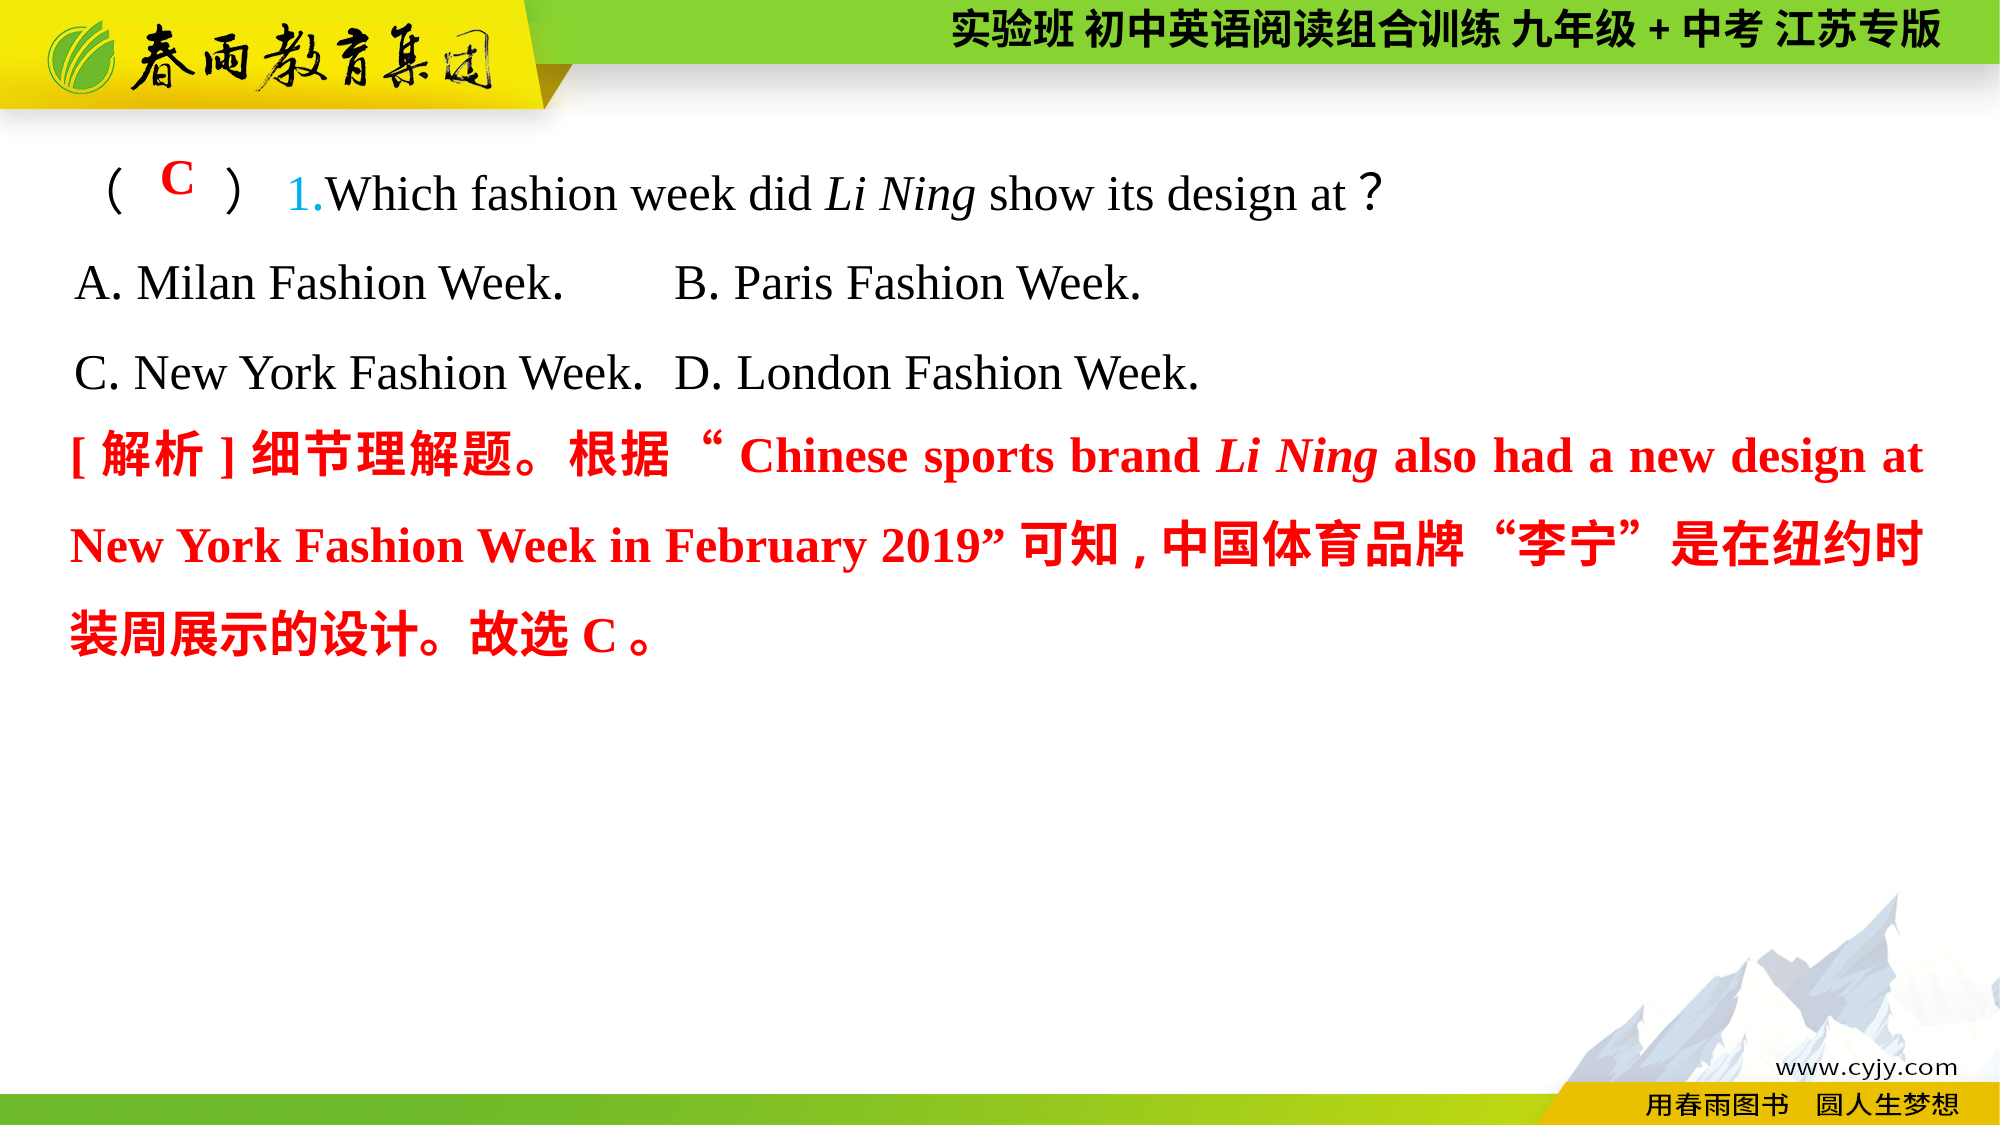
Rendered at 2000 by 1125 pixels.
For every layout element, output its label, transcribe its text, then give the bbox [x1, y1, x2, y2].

text_box [解析]细节理解题。根据“Chinese sports brand Li Ning also had a new design at New York Fashion Week in February 2019”可知,中国体育品牌“李宁”是在纽约时装周展示的设计。故选C。 [54, 385, 1939, 671]
text_box C [145, 137, 212, 213]
picture [0, 0, 2000, 1125]
list （ ）1.Which fashion week did Li Ning show its design at？ A. Milan Fashion Week. B. Paris Fashion Week. C. New York Fashion Week. D. London Fashion Week. [59, 122, 1944, 399]
